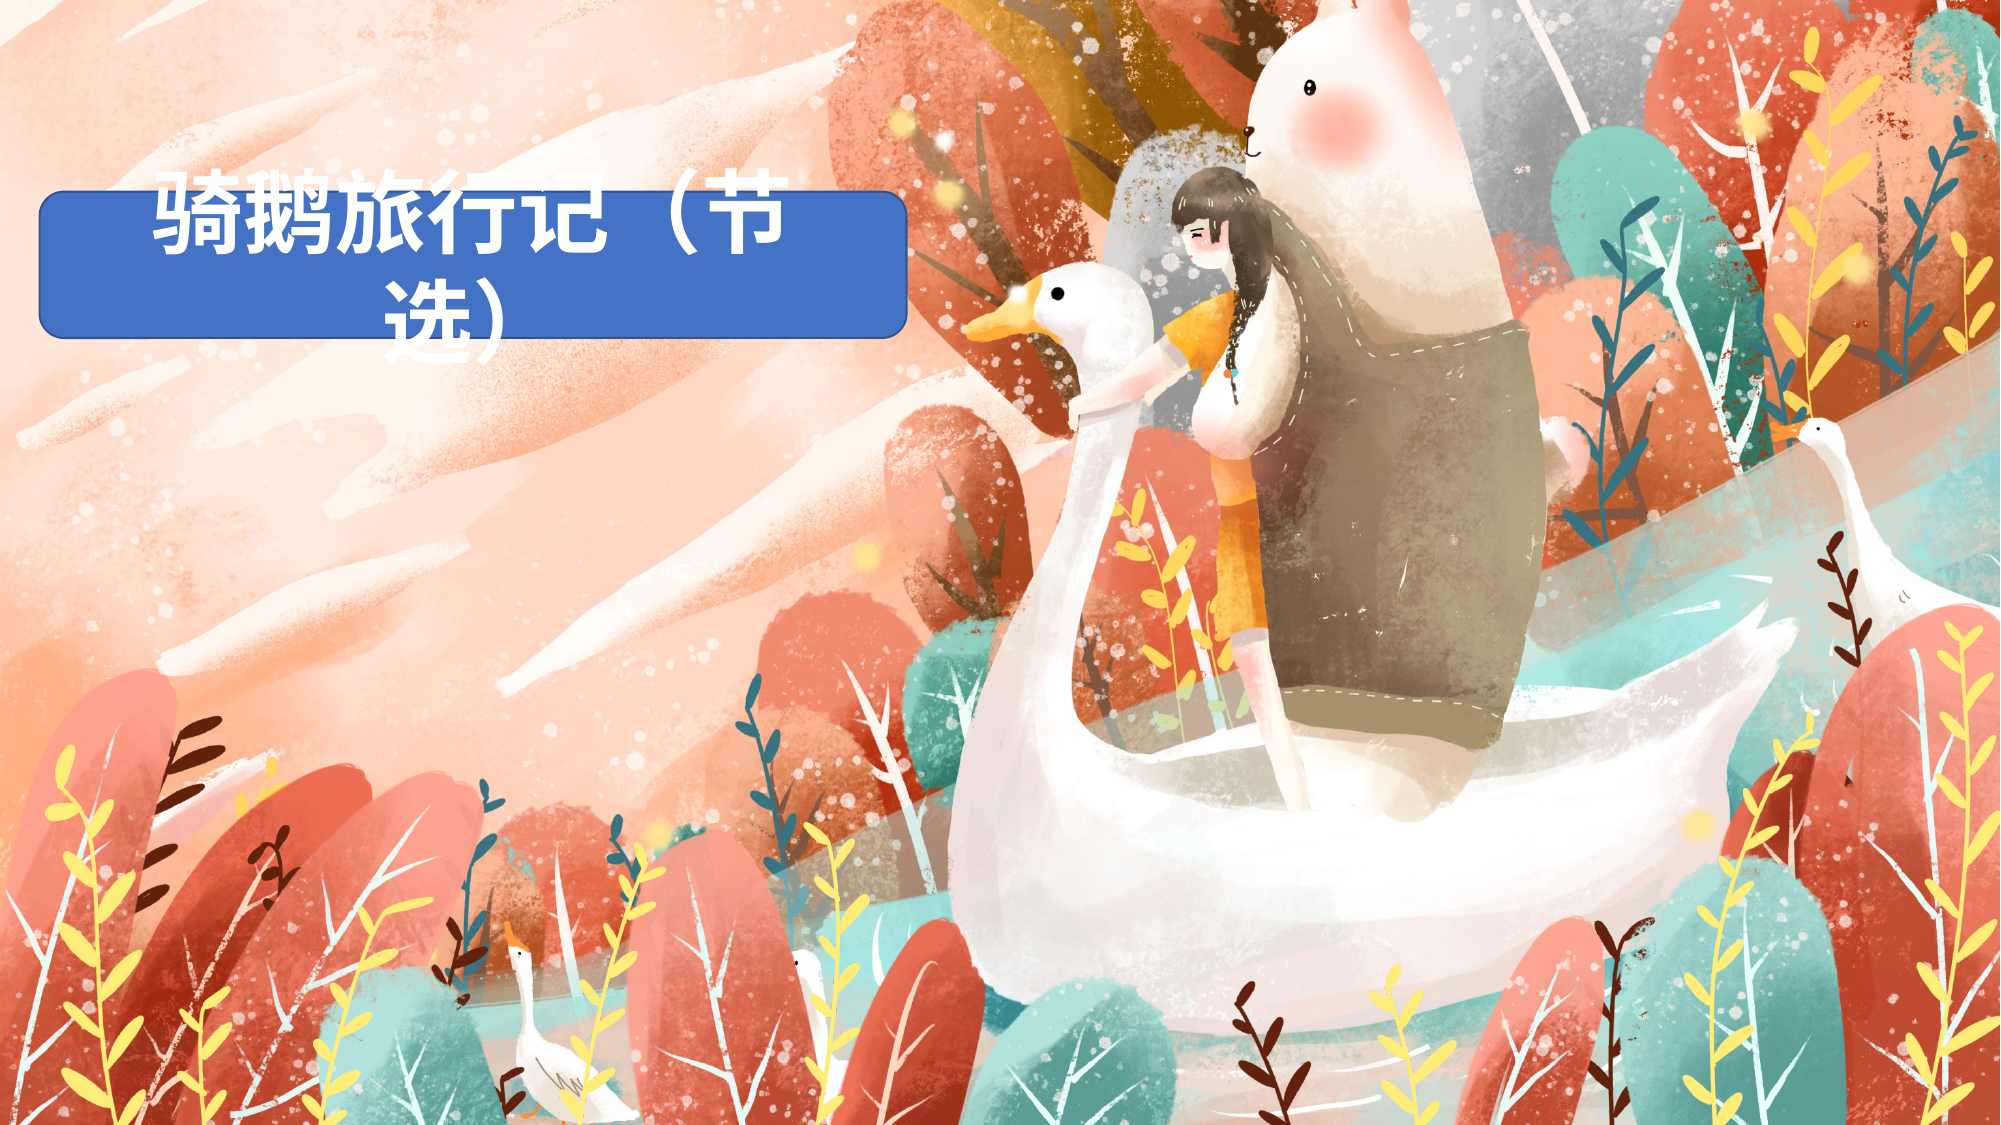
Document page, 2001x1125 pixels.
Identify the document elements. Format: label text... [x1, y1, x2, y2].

picture [0, 0, 2000, 1125]
text_box 骑鹅旅行记（节选） [38, 190, 908, 340]
